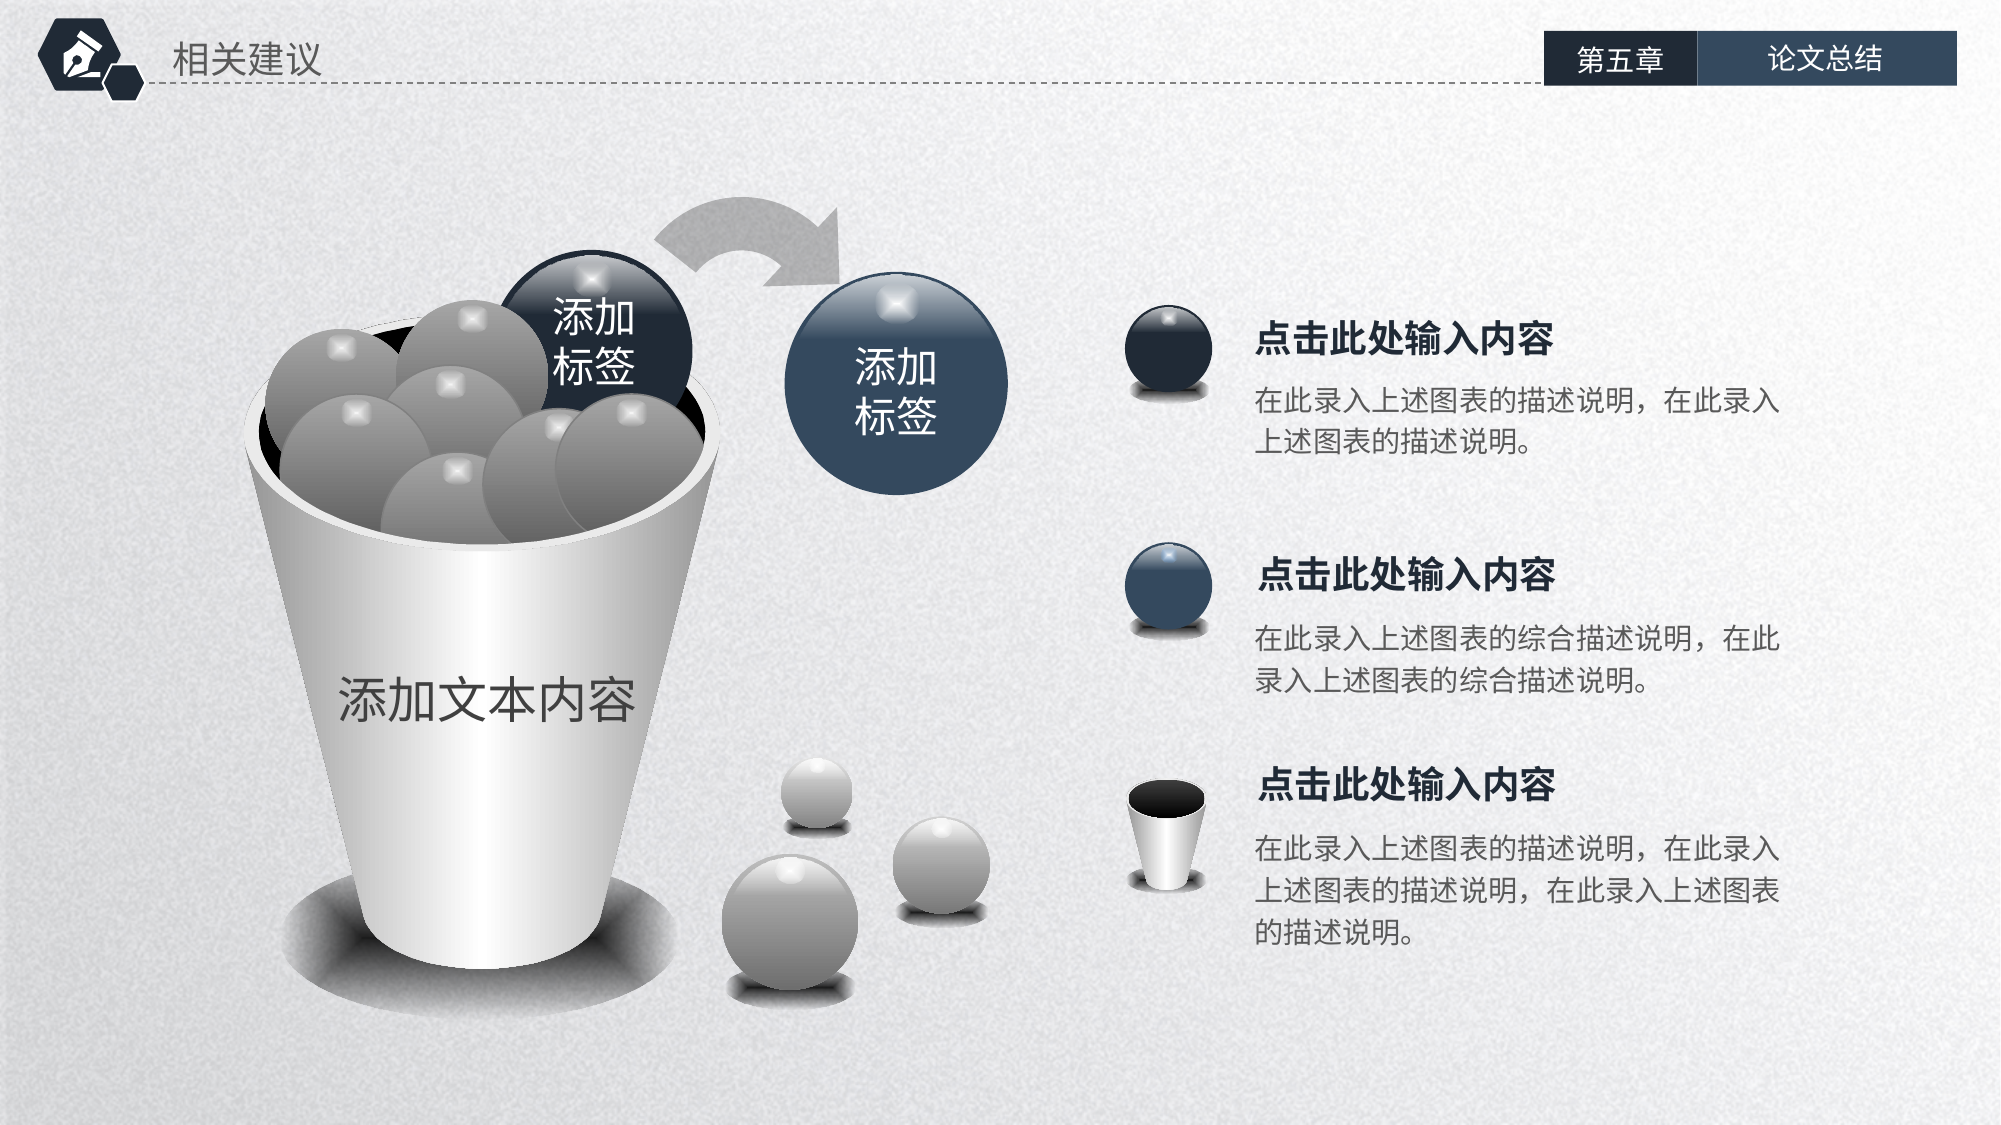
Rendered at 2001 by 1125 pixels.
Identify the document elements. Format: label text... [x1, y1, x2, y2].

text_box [780, 756, 853, 839]
text_box 在此录入上述图表的描述说明，在此录入上述图表的描述说明。 [1235, 365, 1823, 469]
text_box [653, 197, 840, 287]
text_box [892, 816, 990, 928]
text_box 点击此处输入内容 [1238, 541, 1670, 603]
text_box [37, 18, 121, 91]
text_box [724, 853, 859, 1010]
text_box 论文总结 [1695, 34, 1956, 82]
text_box [100, 62, 148, 104]
text_box [63, 30, 103, 78]
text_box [784, 271, 1009, 496]
text_box 点击此处输入内容 [1235, 305, 1668, 370]
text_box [1125, 778, 1208, 894]
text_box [1124, 304, 1213, 404]
text_box 在此录入上述图表的综合描述说明，在此录入上述图表的综合描述说明。 [1235, 603, 1823, 707]
text_box [1542, 29, 1695, 82]
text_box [1124, 542, 1213, 641]
picture [0, 0, 2001, 1125]
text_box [243, 249, 721, 1020]
text_box 在此录入上述图表的描述说明，在此录入上述图表的描述说明，在此录入上述图表的描述说明。 [1235, 813, 1823, 959]
text_box [1695, 29, 1959, 88]
text_box 点击此处输入内容 [1238, 751, 1670, 813]
text_box 第五章 [1544, 36, 1698, 83]
text_box [1544, 83, 1695, 88]
text_box 相关建议 [161, 30, 469, 82]
